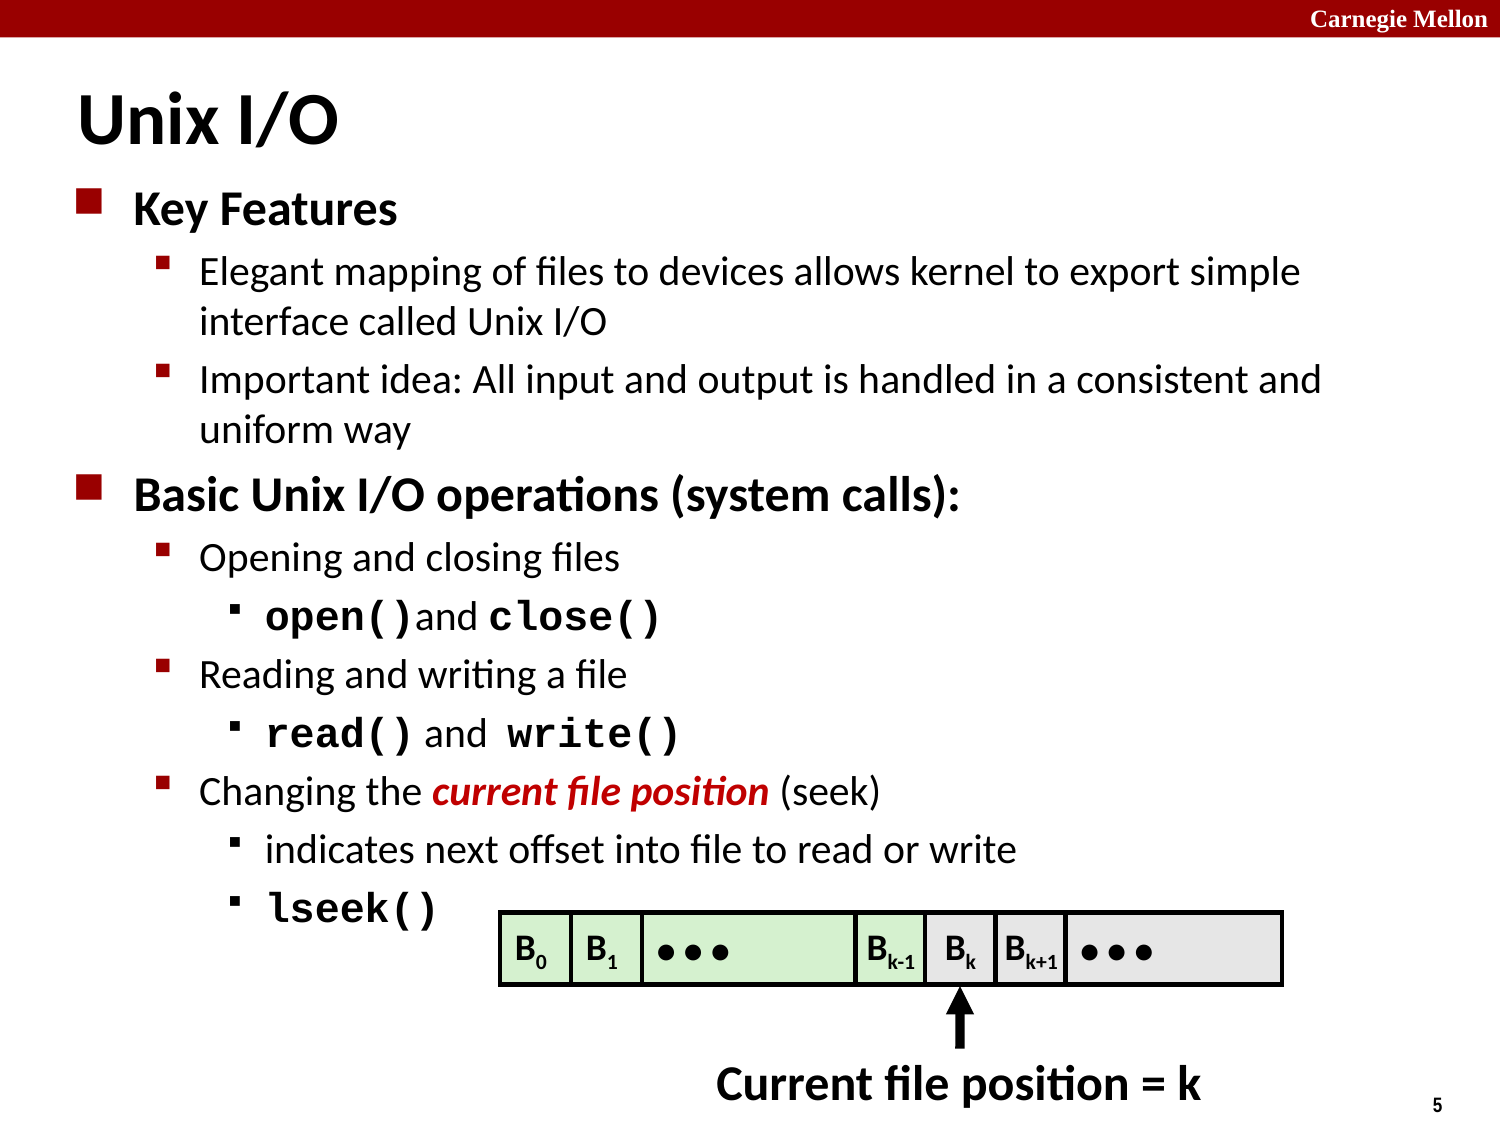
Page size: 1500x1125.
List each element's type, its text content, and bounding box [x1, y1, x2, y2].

list Key Features Elegant mapping of files to devices allows kernel to export simple interface called Unix I/O Important idea: All input and output is handled in a consistent and uniform way Basic Unix I/O operations (system calls): Opening and closing files open()and close() Reading and writing a file read() and write() Changing the current file position (seek) indicates next offset into file to read or write lseek() [61, 167, 1426, 1076]
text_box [499, 912, 1283, 1120]
title Unix I/O [62, 49, 1493, 179]
